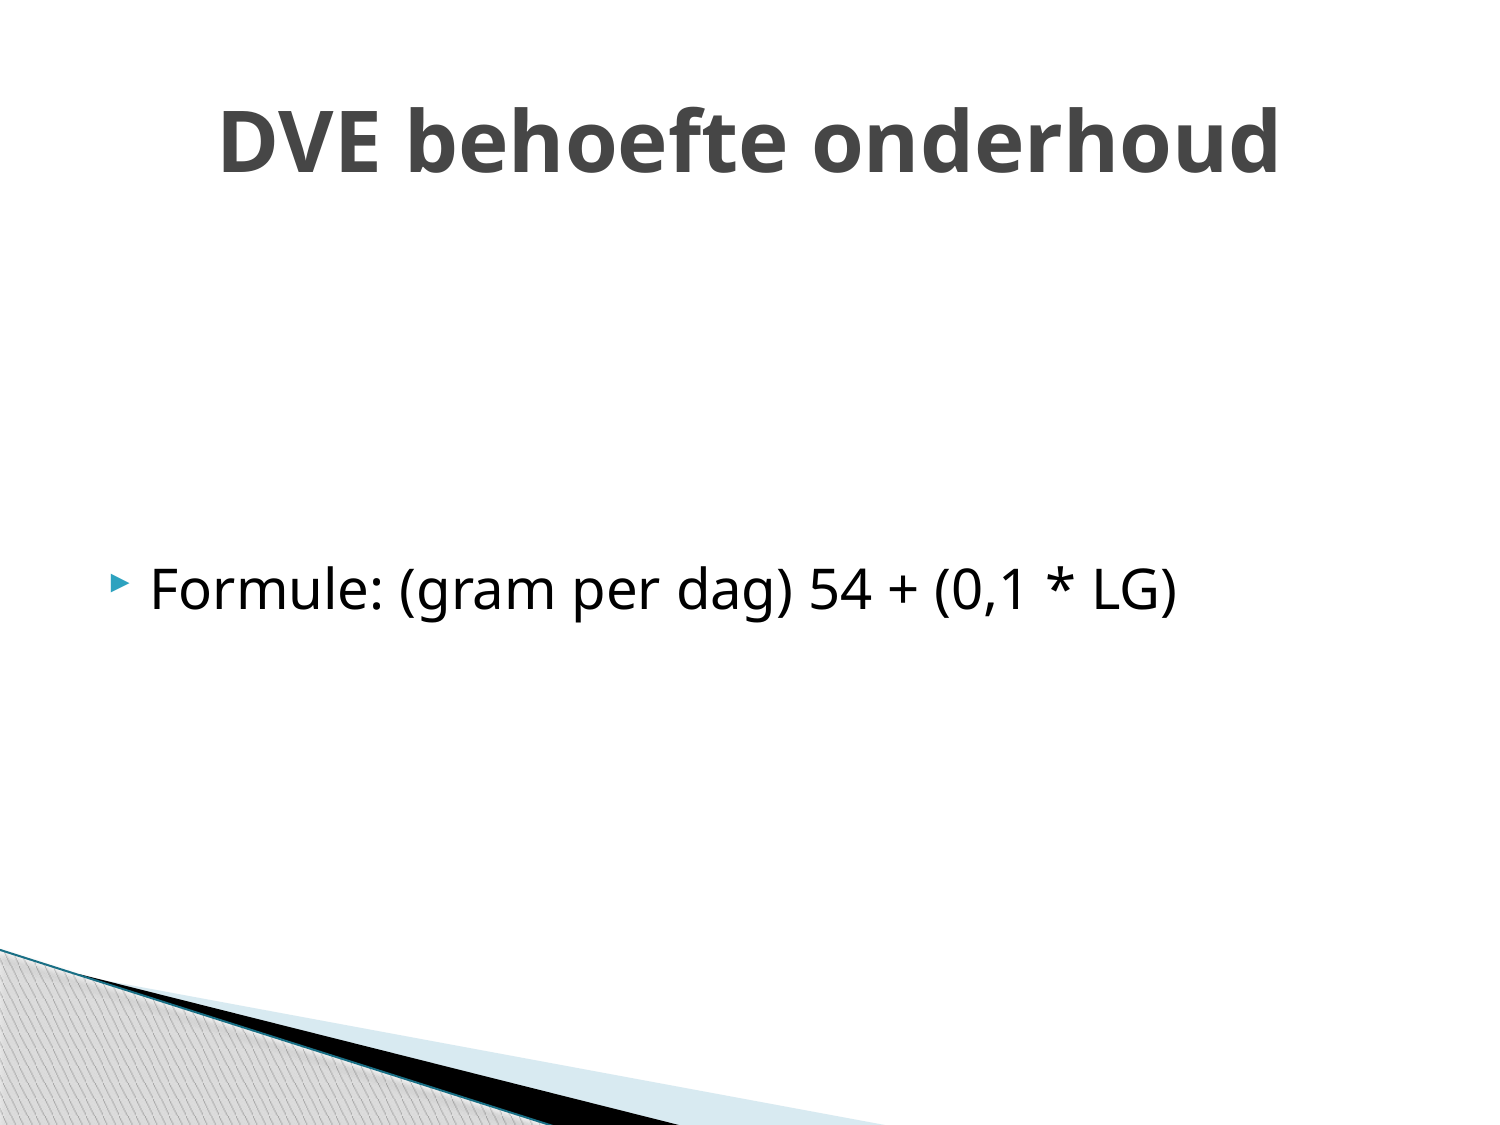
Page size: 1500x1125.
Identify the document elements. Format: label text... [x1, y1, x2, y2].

title DVE behoefte onderhoud [75, 45, 1425, 233]
list Formule: (gram per dag) 54 + (0,1 * LG) [75, 243, 1425, 986]
